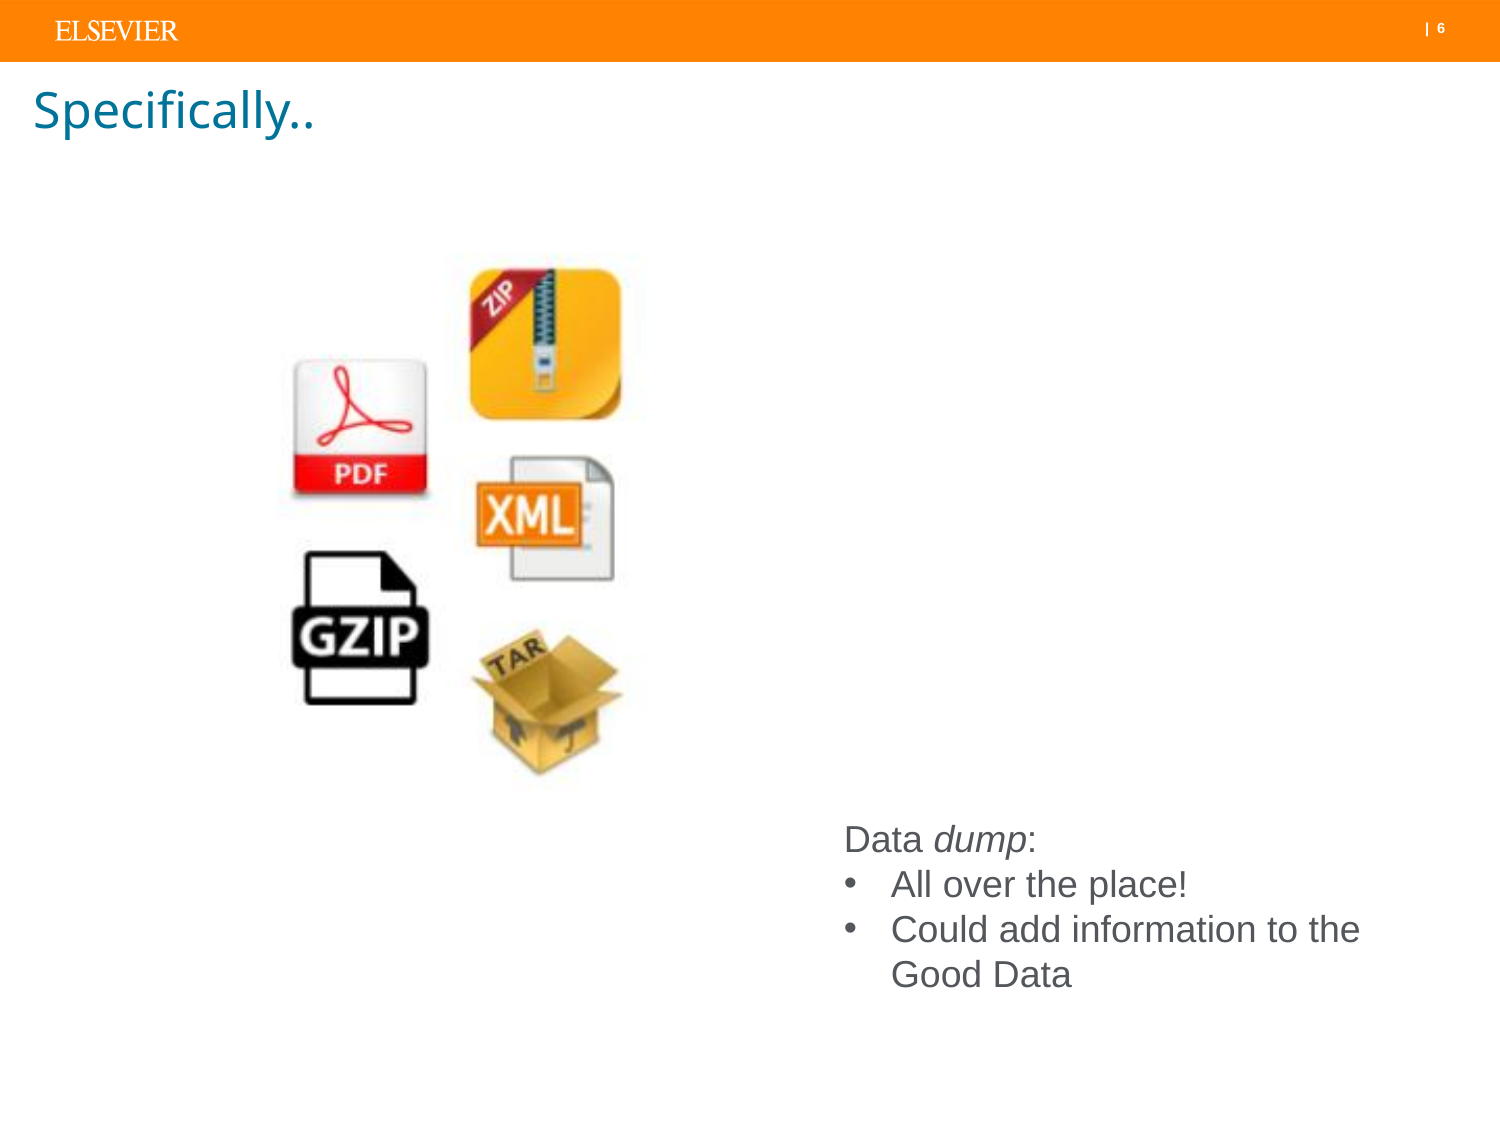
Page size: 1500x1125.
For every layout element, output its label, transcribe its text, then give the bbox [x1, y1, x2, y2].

title Specifically.. [19, 73, 1376, 143]
text_box Data dump: All over the place! Could add information to the Good Data [829, 807, 1401, 1003]
picture [212, 188, 686, 834]
picture [0, 0, 1500, 62]
